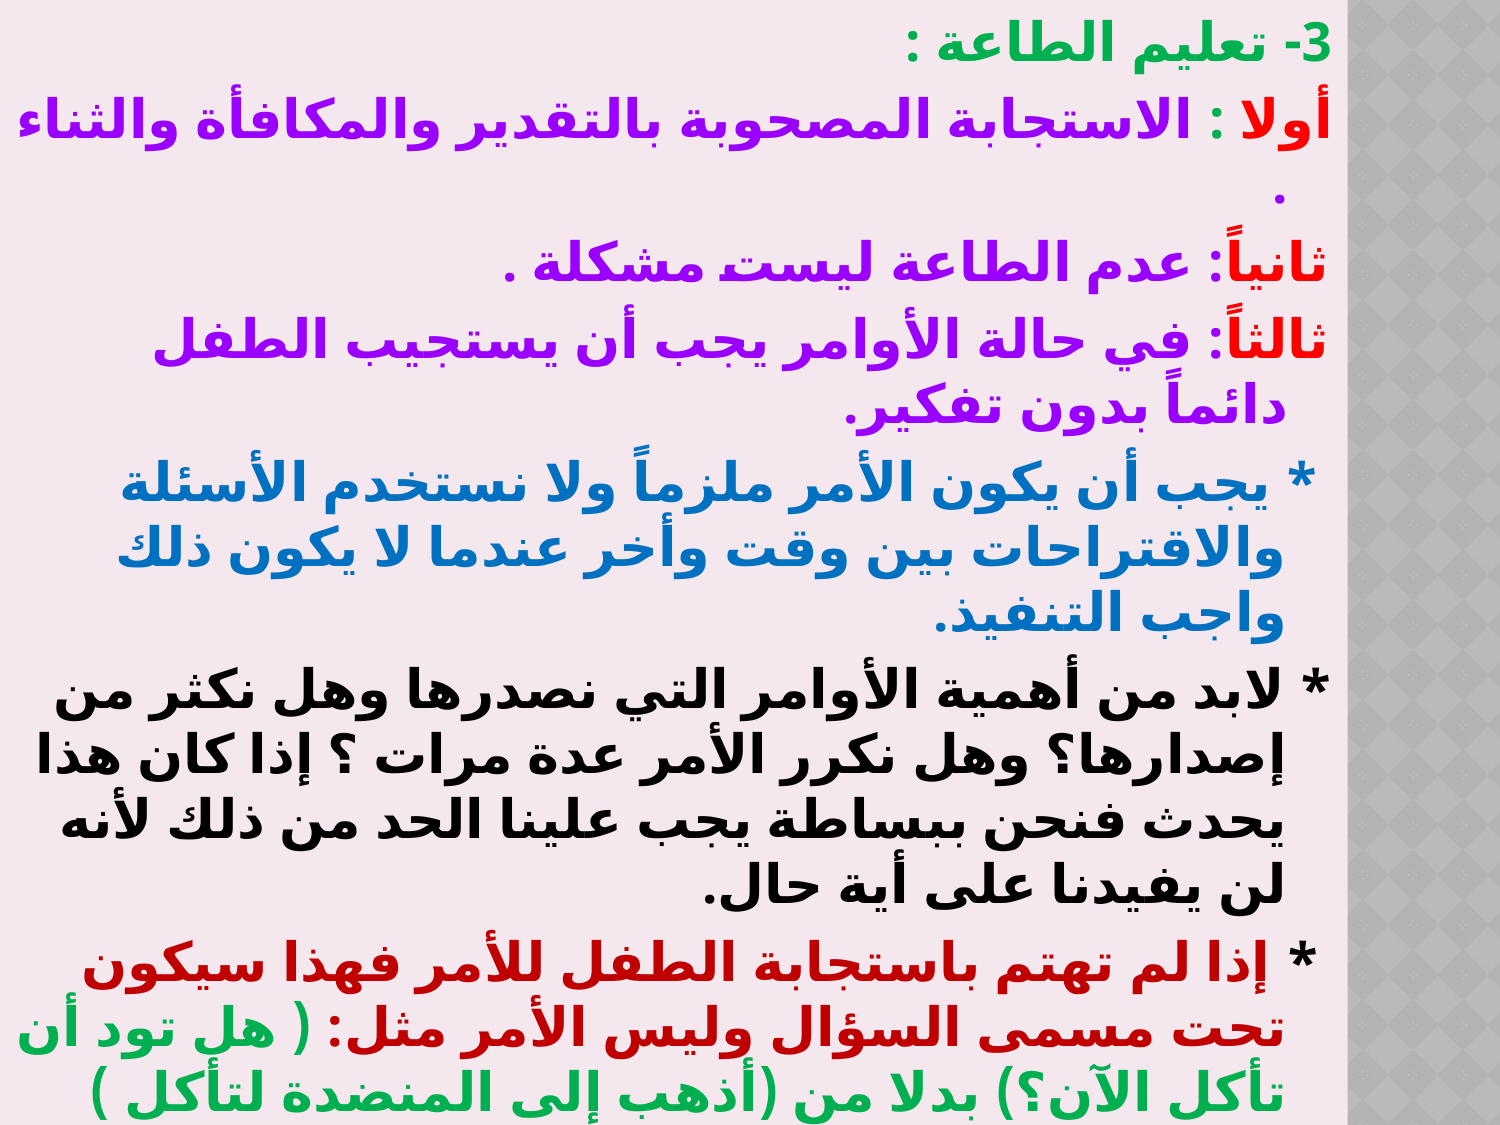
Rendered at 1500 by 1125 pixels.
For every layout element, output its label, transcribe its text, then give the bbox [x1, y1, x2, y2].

list 3- تعليم الطاعة : أولا : الاستجابة المصحوبة بالتقدير والمكافأة والثناء . ثانياً: عدم الطاعة ليست مشكلة . ثالثاً: في حالة الأوامر يجب أن يستجيب الطفل دائماً بدون تفكير. * يجب أن يكون الأمر ملزماً ولا نستخدم الأسئلة والاقتراحات بين وقت وأخر عندما لا يكون ذلك واجب التنفيذ. * لابد من أهمية الأوامر التي نصدرها وهل نكثر من إصدارها؟ وهل نكرر الأمر عدة مرات ؟ إذا كان هذا يحدث فنحن ببساطة يجب علينا الحد من ذلك لأنه لن يفيدنا على أية حال. * إذا لم تهتم باستجابة الطفل للأمر فهذا سيكون تحت مسمى السؤال وليس الأمر مثل: ( هل تود أن تأكل الآن؟) بدلا من (أذهب إلى المنضدة لتأكل ) [0, 0, 1348, 1125]
